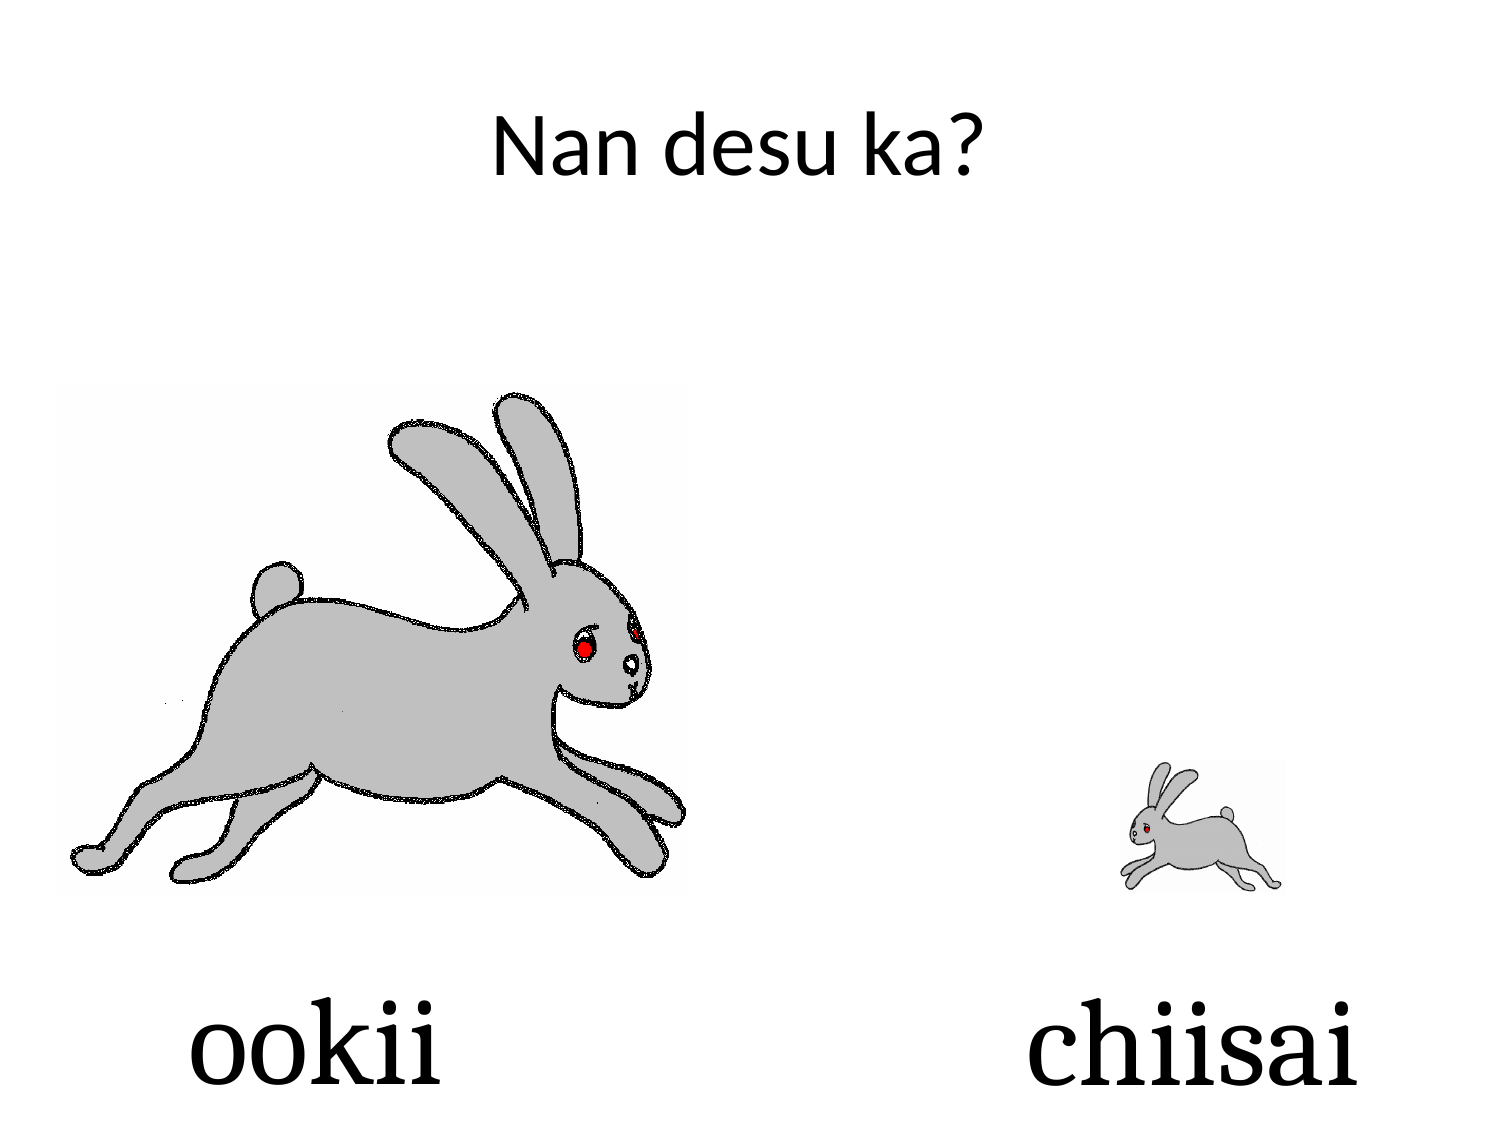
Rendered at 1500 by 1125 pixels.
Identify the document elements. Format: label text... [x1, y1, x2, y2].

text_box chiisai [1011, 953, 1376, 1118]
picture [1119, 760, 1285, 894]
title Nan desu ka? [75, 45, 1425, 233]
picture [54, 385, 688, 894]
text_box ookii [173, 952, 459, 1117]
